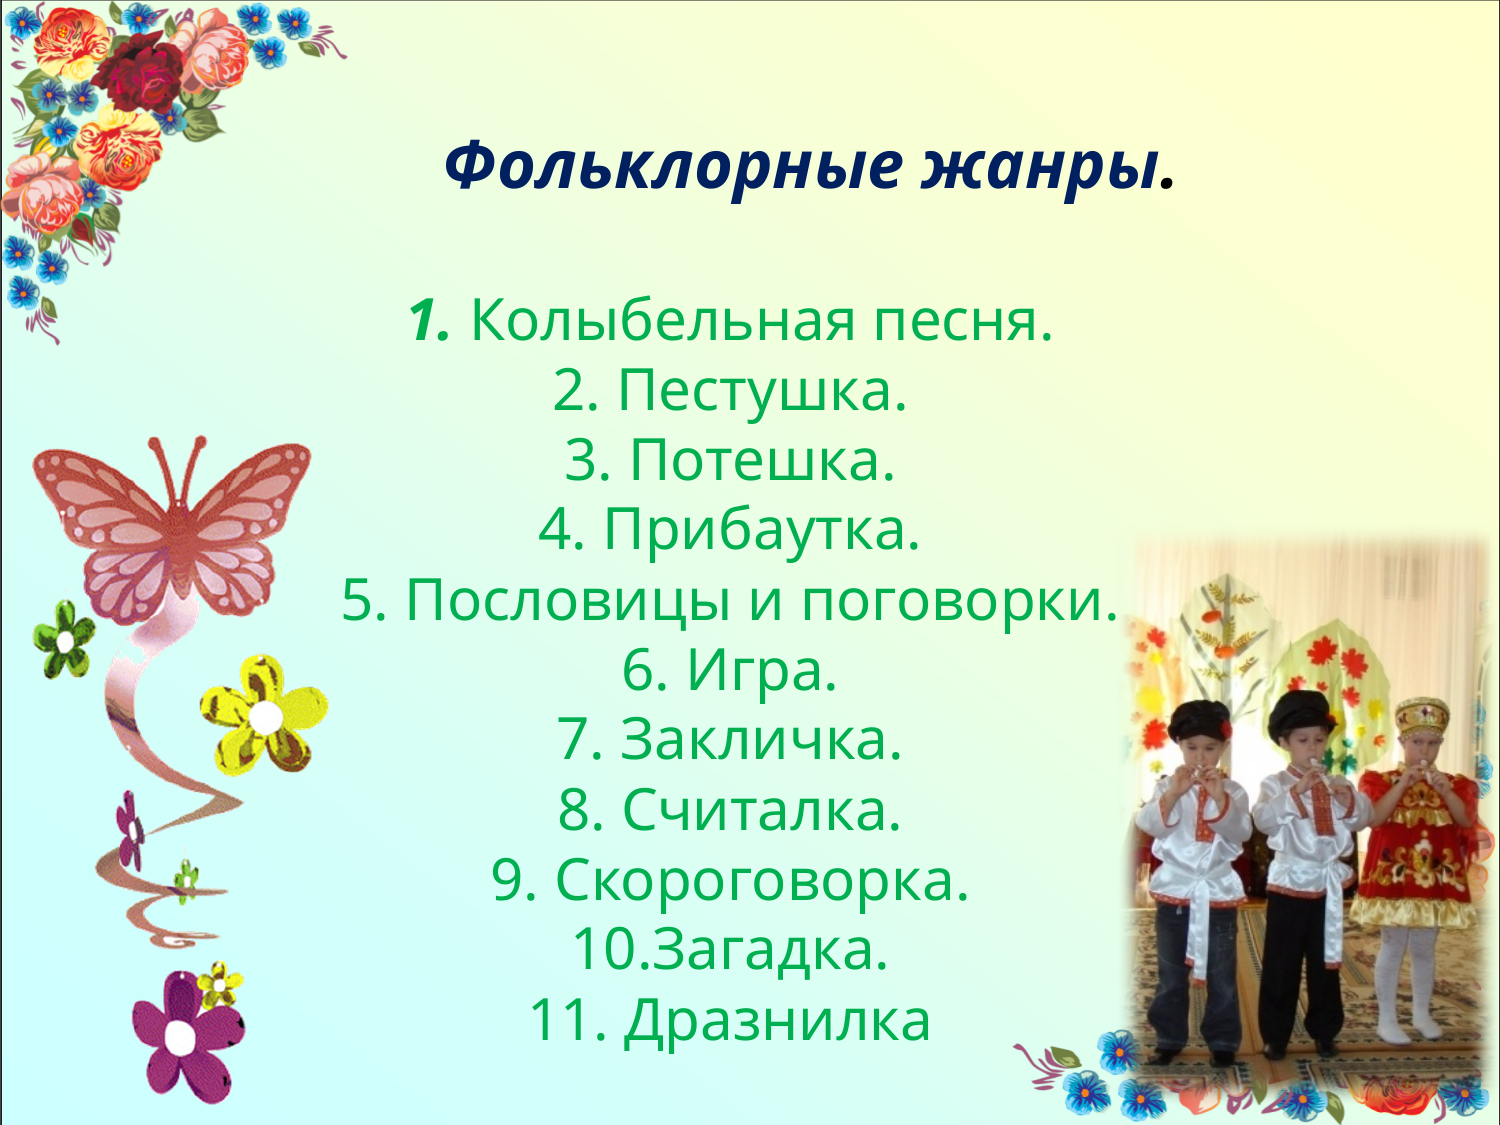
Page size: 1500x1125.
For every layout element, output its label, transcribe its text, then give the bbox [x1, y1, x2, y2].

picture [0, 0, 1500, 1125]
title Фольклорные жанры. 1. Колыбельная песня. 2. Пестушка. 3. Потешка. 4. Прибаутка. 5. Пословицы и поговорки. 6. Игра. 7. Закличка. 8. Считалка. 9. Скороговорка. 10.Загадка. 11. Дразнилка [81, 128, 1380, 1045]
